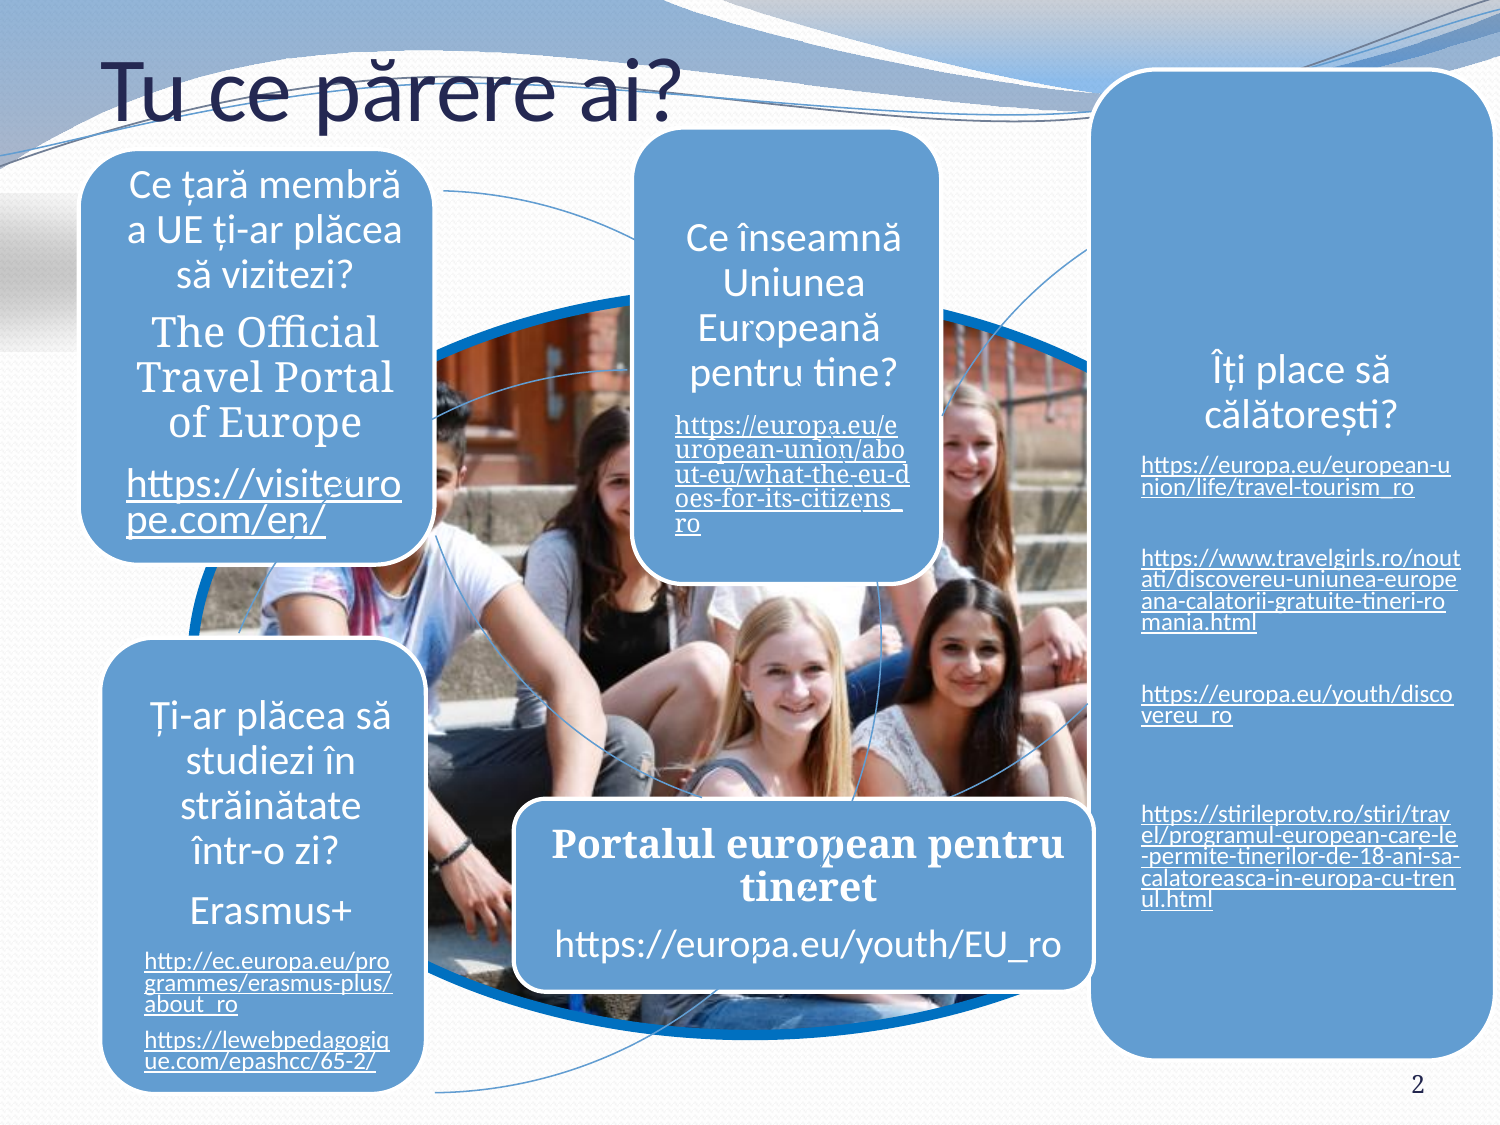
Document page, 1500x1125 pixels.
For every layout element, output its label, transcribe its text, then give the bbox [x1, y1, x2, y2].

title Tu ce părere ai? [100, 22, 1425, 148]
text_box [17, 148, 1500, 1125]
